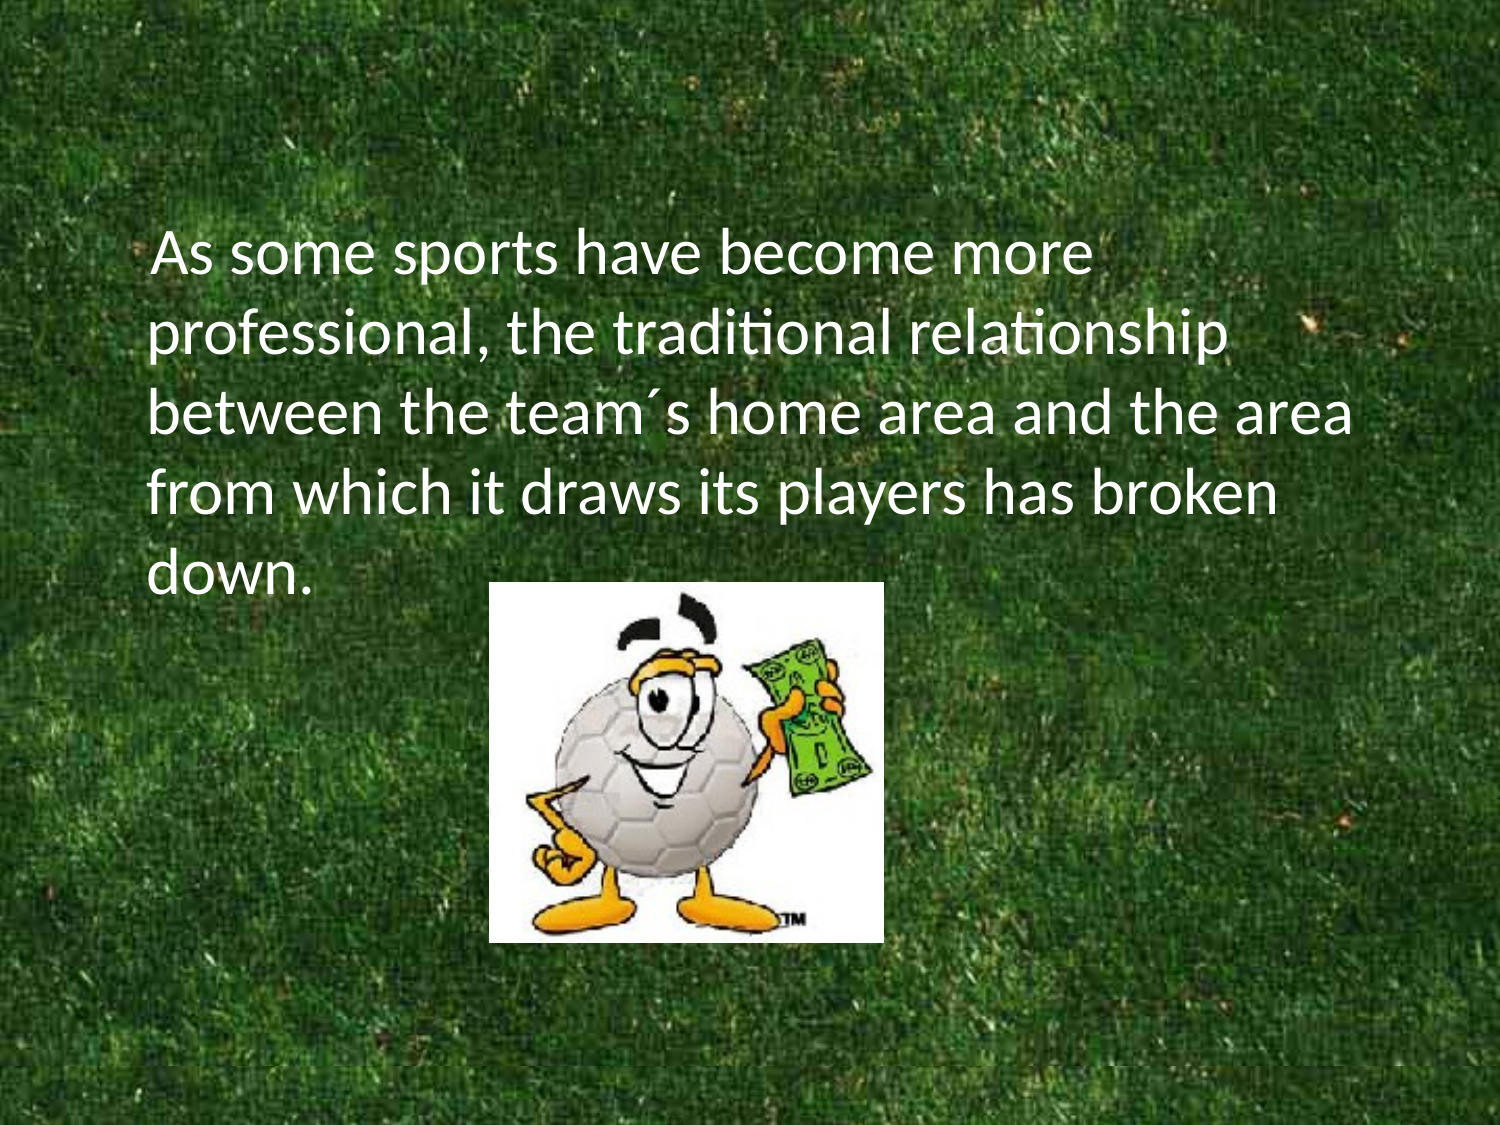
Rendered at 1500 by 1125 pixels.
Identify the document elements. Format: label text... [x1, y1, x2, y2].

list As some sports have become more professional, the traditional relationship between the team´s home area and the area from which it draws its players has broken down. [75, 200, 1425, 944]
picture [0, 0, 1500, 1125]
